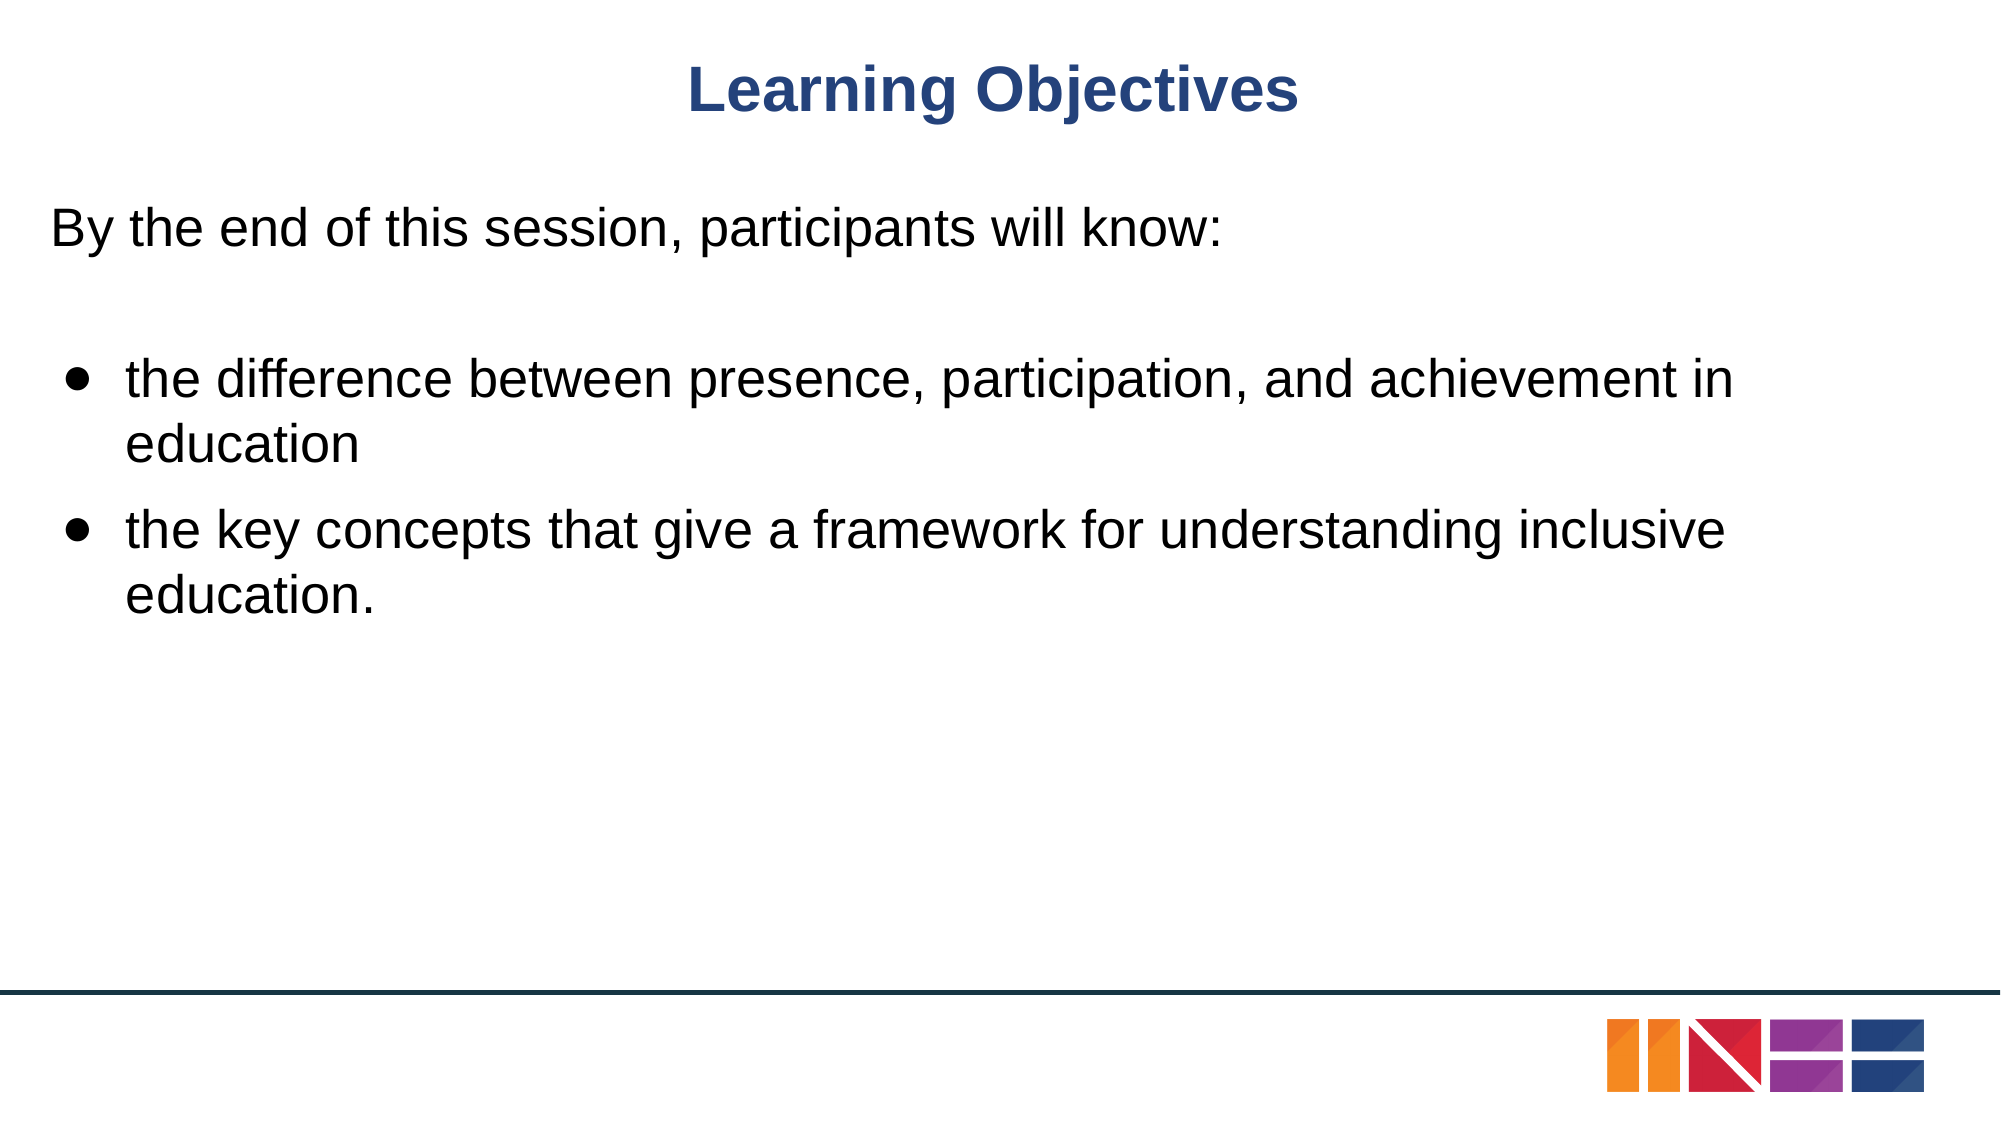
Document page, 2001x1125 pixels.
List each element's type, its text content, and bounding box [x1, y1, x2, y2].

title Learning Objectives [31, 28, 1957, 145]
picture [1607, 1019, 1924, 1092]
list By the end of this session, participants will know: the difference between presence, participation, and achievement in education the key concepts that give a framework for understanding inclusive education. [31, 172, 1971, 935]
